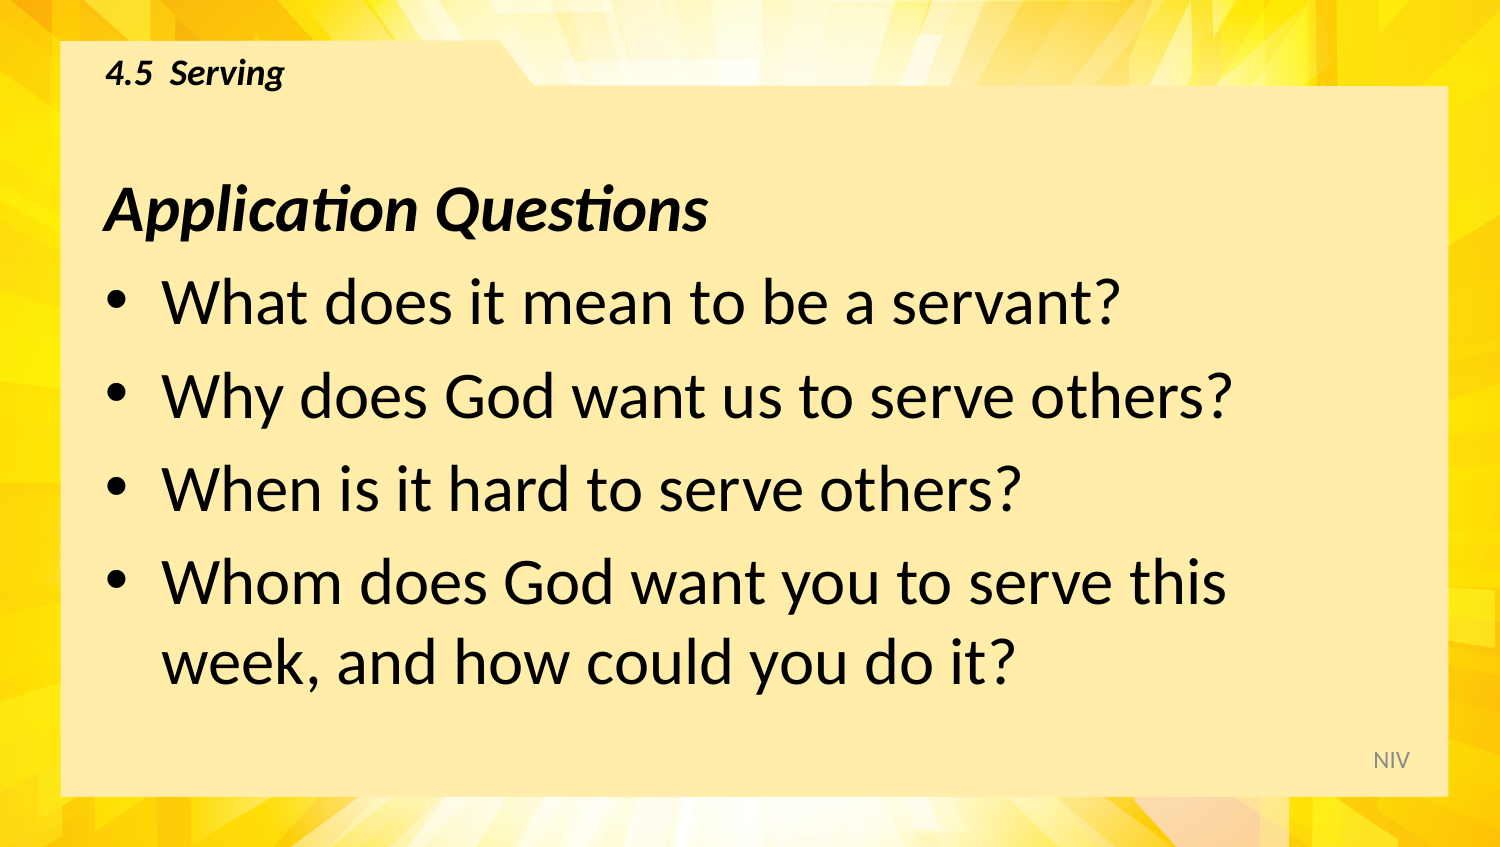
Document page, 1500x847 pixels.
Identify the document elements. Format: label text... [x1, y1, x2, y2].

title 4.5 Serving [89, 33, 1420, 108]
list Application Questions What does it mean to be a servant? Why does God want us to serve others? When is it hard to serve others? Whom does God want you to serve this week, and how could you do it? [89, 141, 1403, 722]
footer NIV [950, 736, 1425, 782]
picture [0, 0, 1500, 847]
